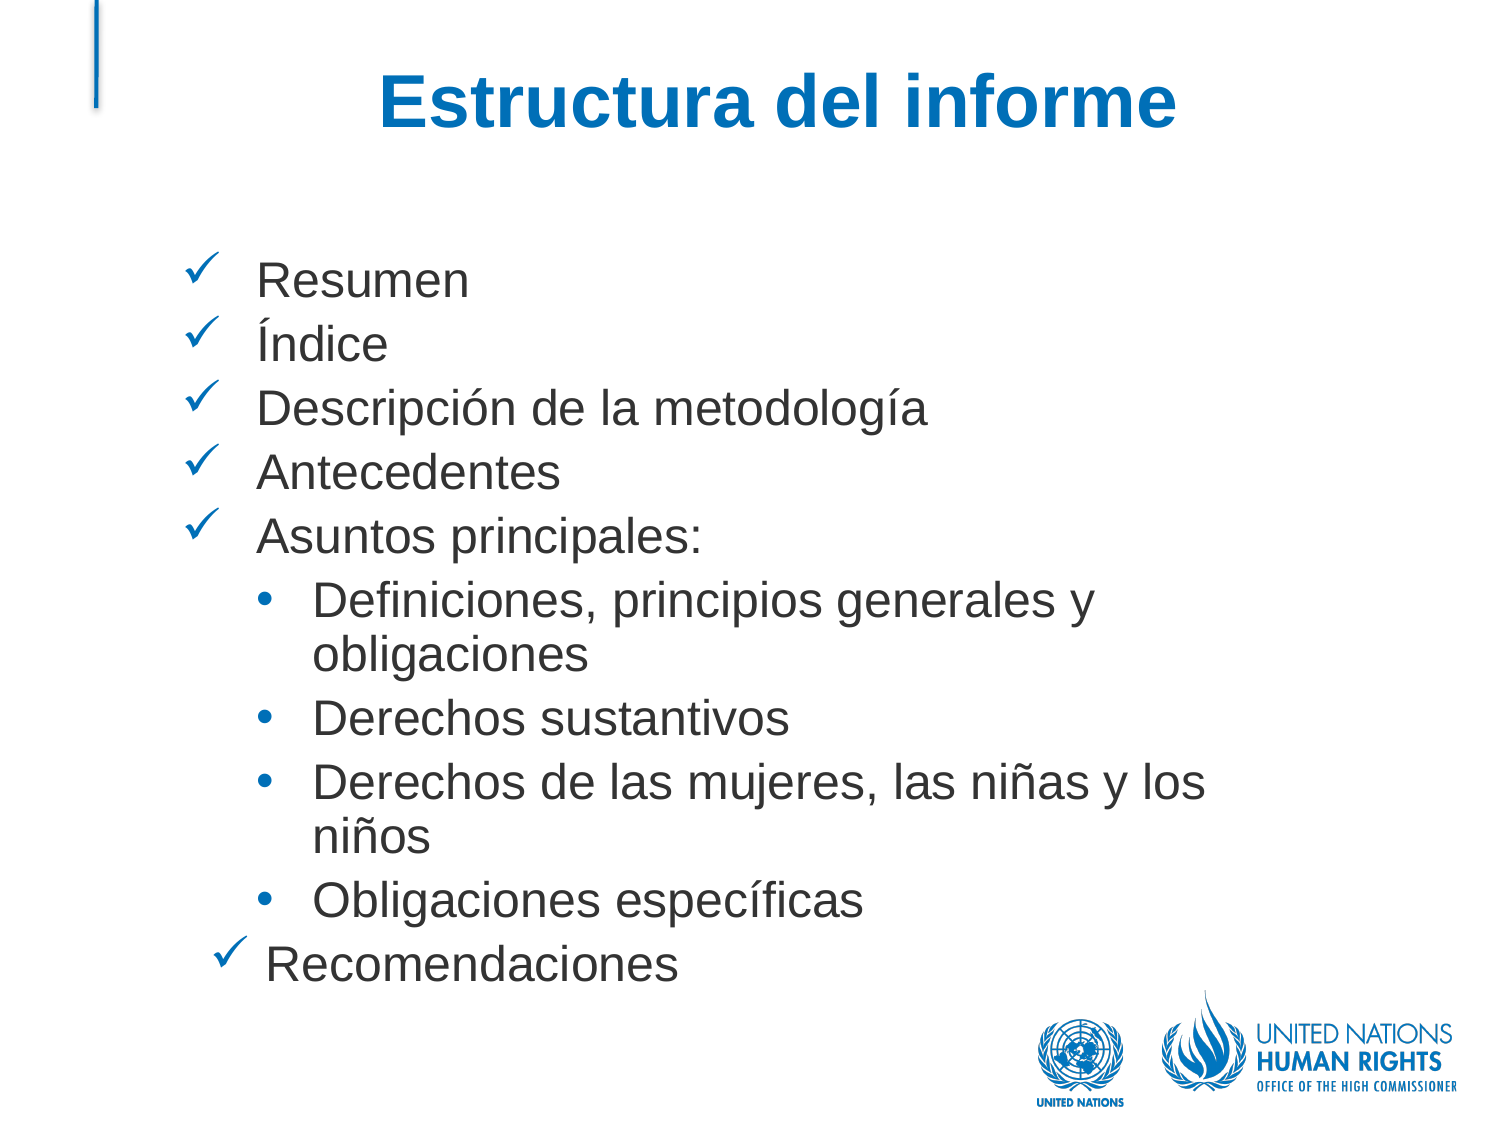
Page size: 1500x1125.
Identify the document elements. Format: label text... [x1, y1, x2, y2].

title Estructura del informe [121, 45, 1437, 224]
text_box Resumen Índice Descripción de la metodología Antecedentes Asuntos principales: Definiciones, principios generales y obligaciones Derechos sustantivos Derechos de las mujeres, las niñas y los niños Obligaciones específicas Recomendaciones [166, 182, 1325, 1021]
picture [1037, 990, 1457, 1107]
